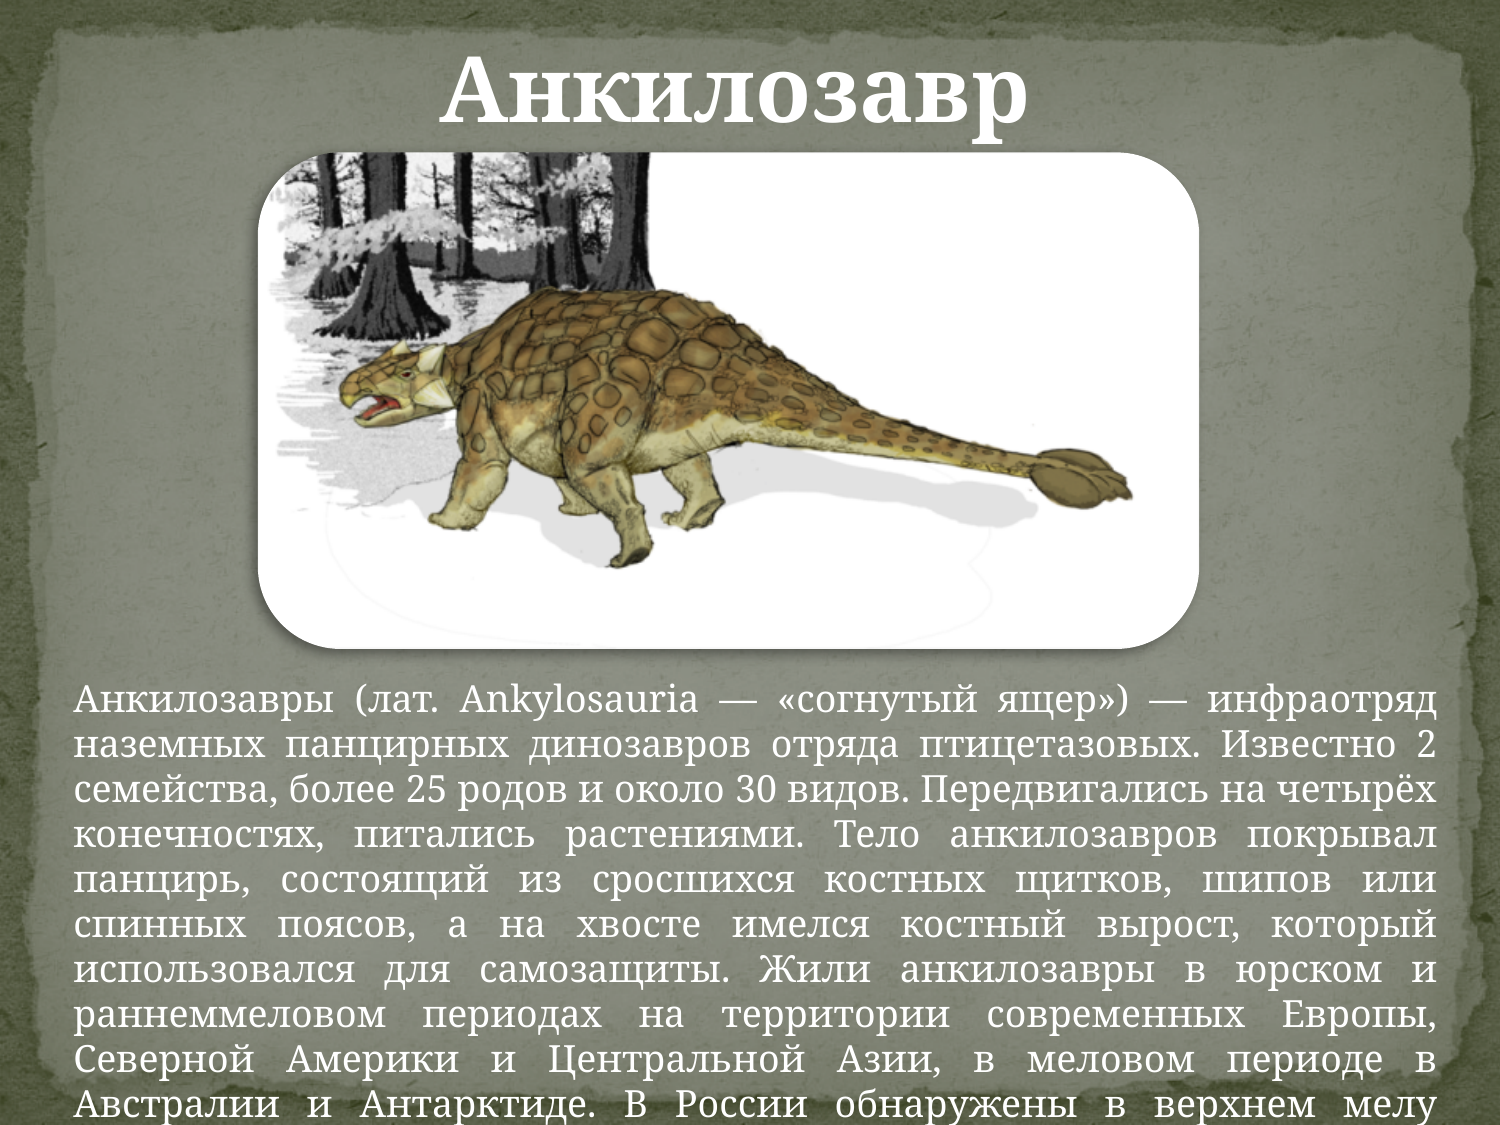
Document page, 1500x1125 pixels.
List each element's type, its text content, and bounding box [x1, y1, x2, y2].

text_box Анкилозавр [424, 23, 1047, 141]
picture [257, 152, 1200, 649]
text_box Анкилозавры (лат. Ankylosauria — «согнутый ящер») — инфраотряд наземных панцирных динозавров отряда птицетазовых. Известно 2 семейства, более 25 родов и около 30 видов. Передвигались на четырёх конечностях, питались растениями. Тело анкилозавров покрывал панцирь, состоящий из сросшихся костных щитков, шипов или спинных поясов, а на хвосте имелся костный вырост, который использовался для самозащиты. Жили анкилозавры в юрском и раннеммеловом периодах на территории современных Европы, Северной Америки и Центральной Азии, в меловом периоде в Австралии и Антарктиде. В России обнаружены в верхнем мелу Амурской области. [58, 667, 1453, 1125]
